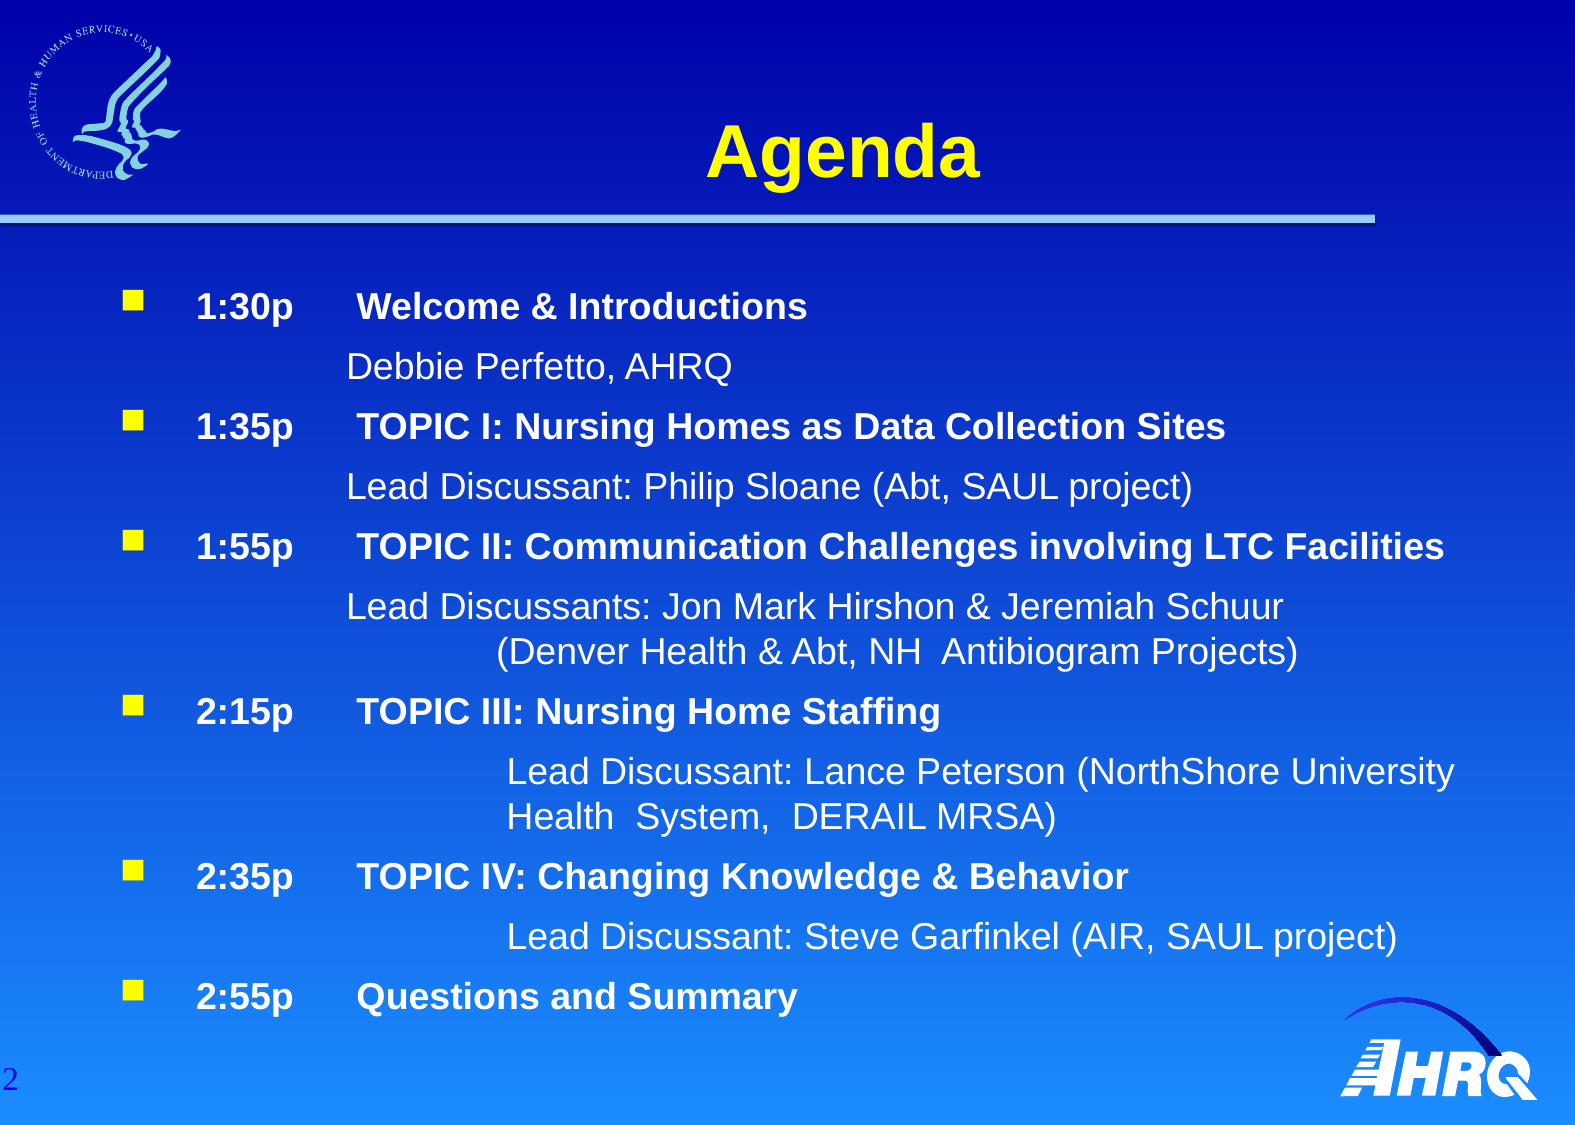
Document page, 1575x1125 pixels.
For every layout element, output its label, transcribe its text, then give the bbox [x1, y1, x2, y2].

title Agenda [203, 56, 1483, 202]
list 1:30p Welcome & Introductions Debbie Perfetto, AHRQ 1:35p TOPIC I: Nursing Homes as Data Collection Sites Lead Discussant: Philip Sloane (Abt, SAUL project) 1:55p TOPIC II: Communication Challenges involving LTC Facilities Lead Discussants: Jon Mark Hirshon & Jeremiah Schuur (Denver Health & Abt, NH Antibiogram Projects) 2:15p TOPIC III: Nursing Home Staffing Lead Discussant: Lance Peterson (NorthShore University Health System, DERAIL MRSA) 2:35p TOPIC IV: Changing Knowledge & Behavior Lead Discussant: Steve Garfinkel (AIR, SAUL project) 2:55p Questions and Summary [104, 274, 1483, 988]
